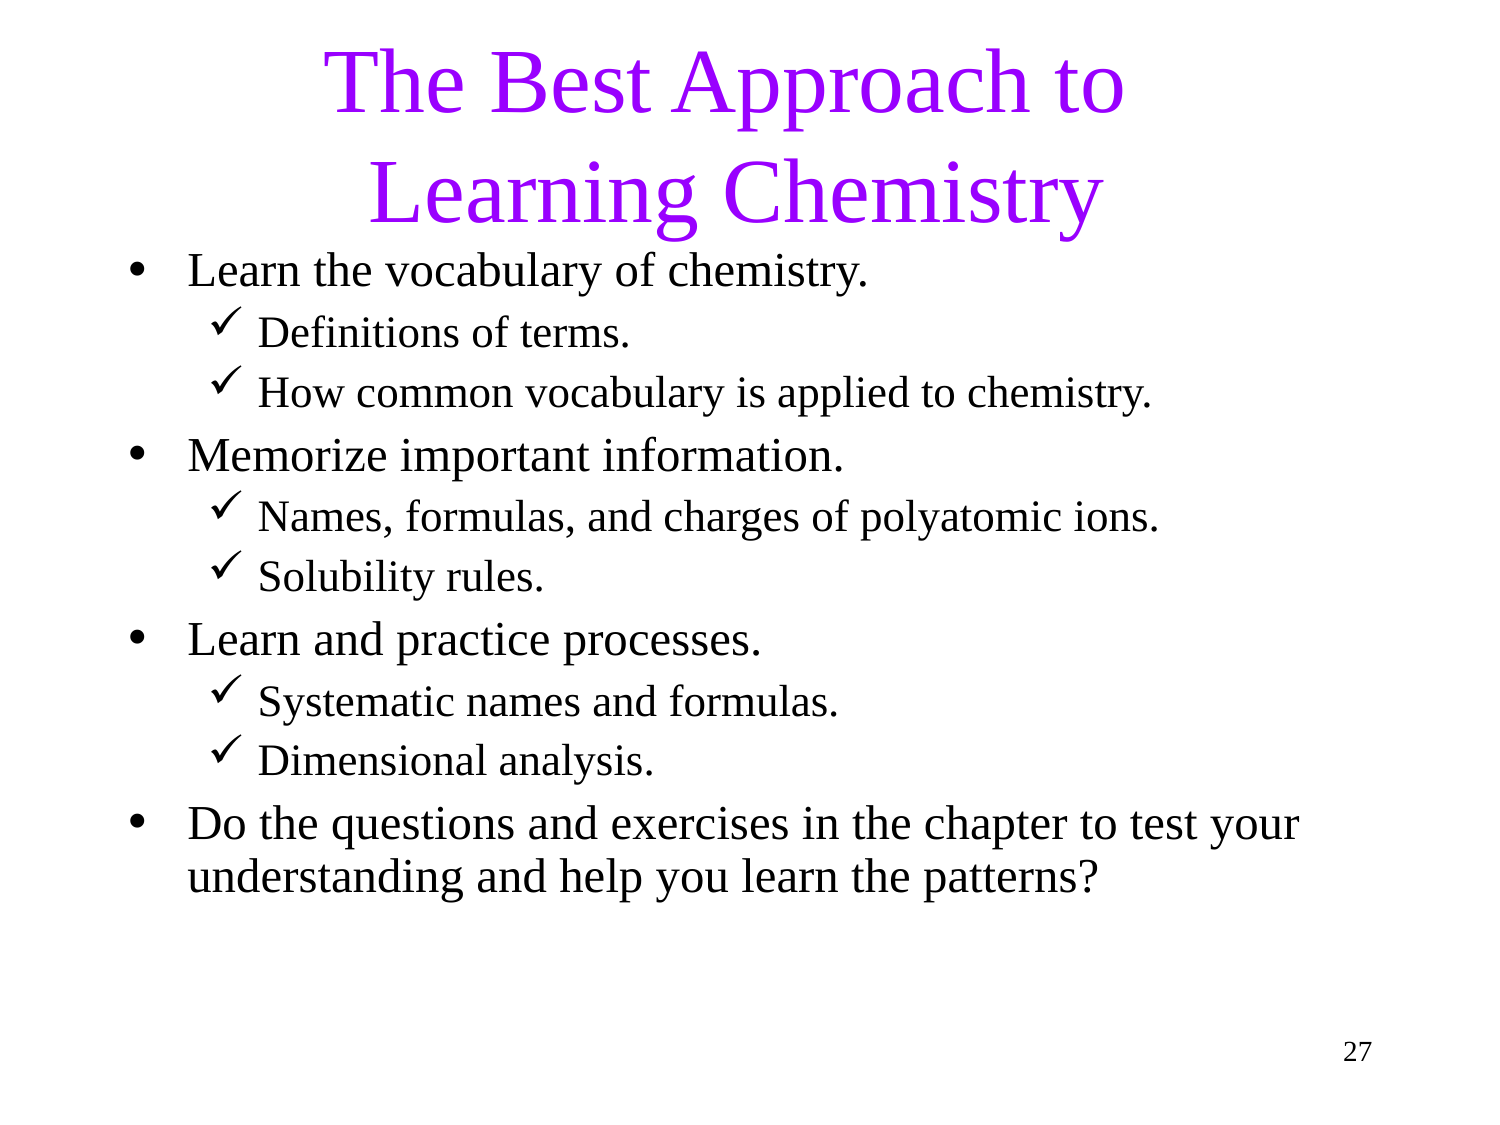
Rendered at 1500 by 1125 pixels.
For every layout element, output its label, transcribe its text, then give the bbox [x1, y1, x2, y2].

text_box <number> [1074, 1024, 1388, 1100]
text_box Learn the vocabulary of chemistry. Definitions of terms. How common vocabulary is applied to chemistry. Memorize important information. Names, formulas, and charges of polyatomic ions. Solubility rules. Learn and practice processes. Systematic names and formulas. Dimensional analysis. Do the questions and exercises in the chapter to test your understanding and help you learn the patterns? [112, 237, 1388, 913]
text_box The Best Approach to Learning Chemistry [99, 37, 1375, 225]
